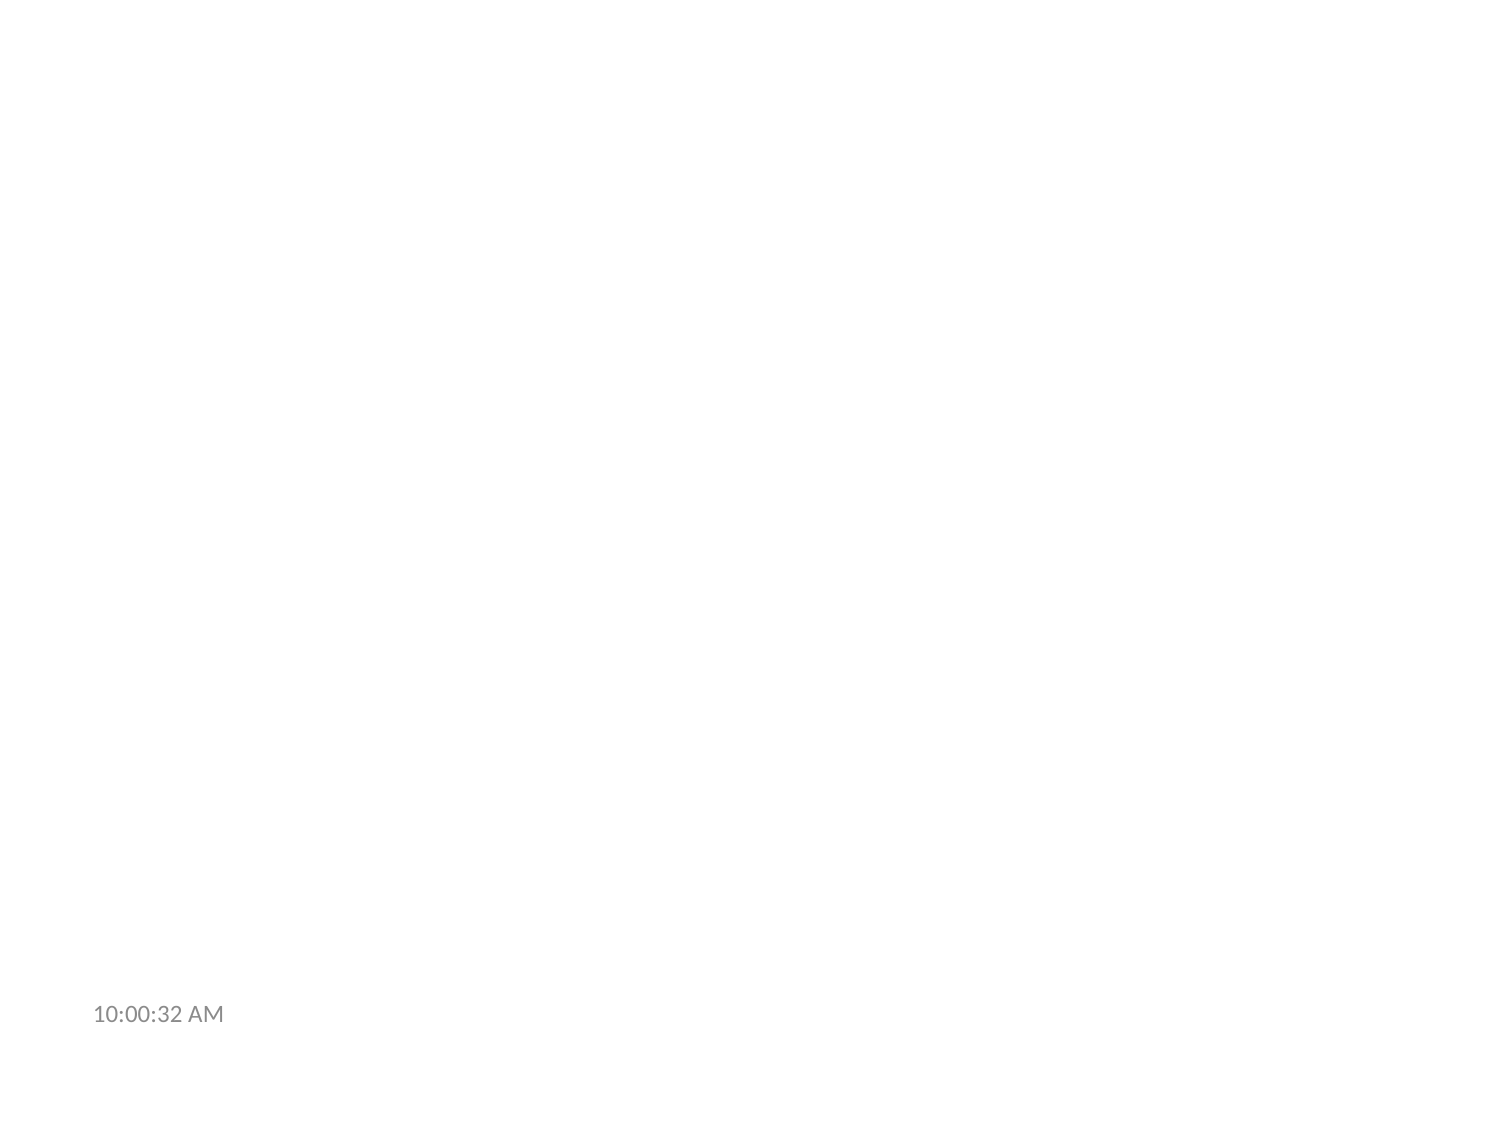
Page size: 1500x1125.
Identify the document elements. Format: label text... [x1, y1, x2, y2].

text_box 3:35:09 PM [77, 982, 428, 1043]
